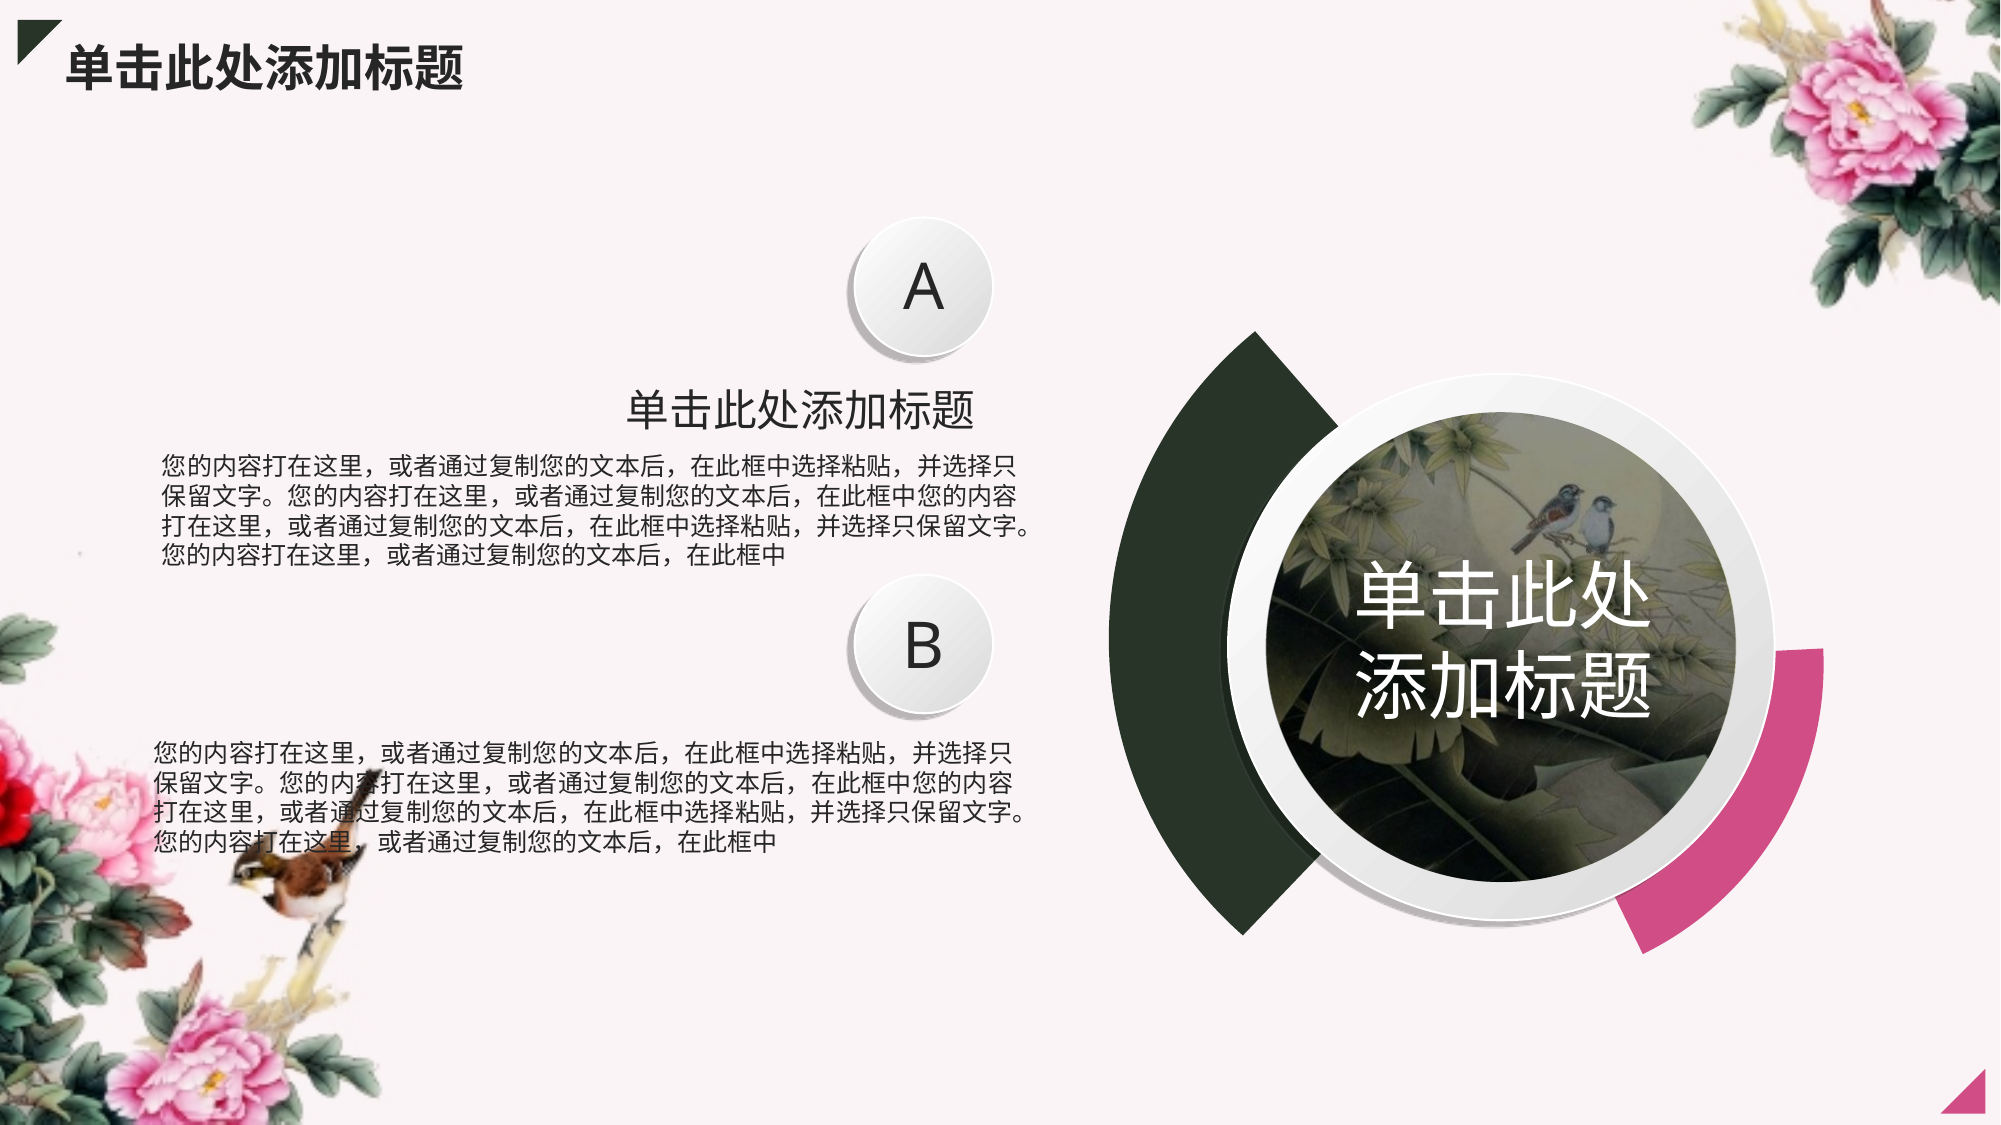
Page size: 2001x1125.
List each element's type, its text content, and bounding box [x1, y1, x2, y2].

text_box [854, 217, 994, 357]
text_box [17, 19, 63, 65]
text_box [1228, 373, 1775, 921]
text_box [1616, 648, 1824, 955]
text_box [1108, 331, 1339, 936]
text_box [1265, 412, 1719, 883]
text_box 单击此处添加标题 [49, 29, 805, 105]
picture [0, 0, 2001, 1125]
text_box 单击此处 添加标题 [1338, 541, 1759, 736]
text_box 您的内容打在这里，或者通过复制您的文本后，在此框中选择粘贴，并选择只保留文字。您的内容打在这里，或者通过复制您的文本后，在此框中您的内容打在这里，或者通过复制您的文本后，在此框中选择粘贴，并选择只保留文字。您的内容打在这里，或者通过复制您的文本后，在此框中 [138, 729, 1029, 865]
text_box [854, 574, 994, 714]
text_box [147, 375, 1034, 580]
text_box [1940, 1068, 1986, 1114]
